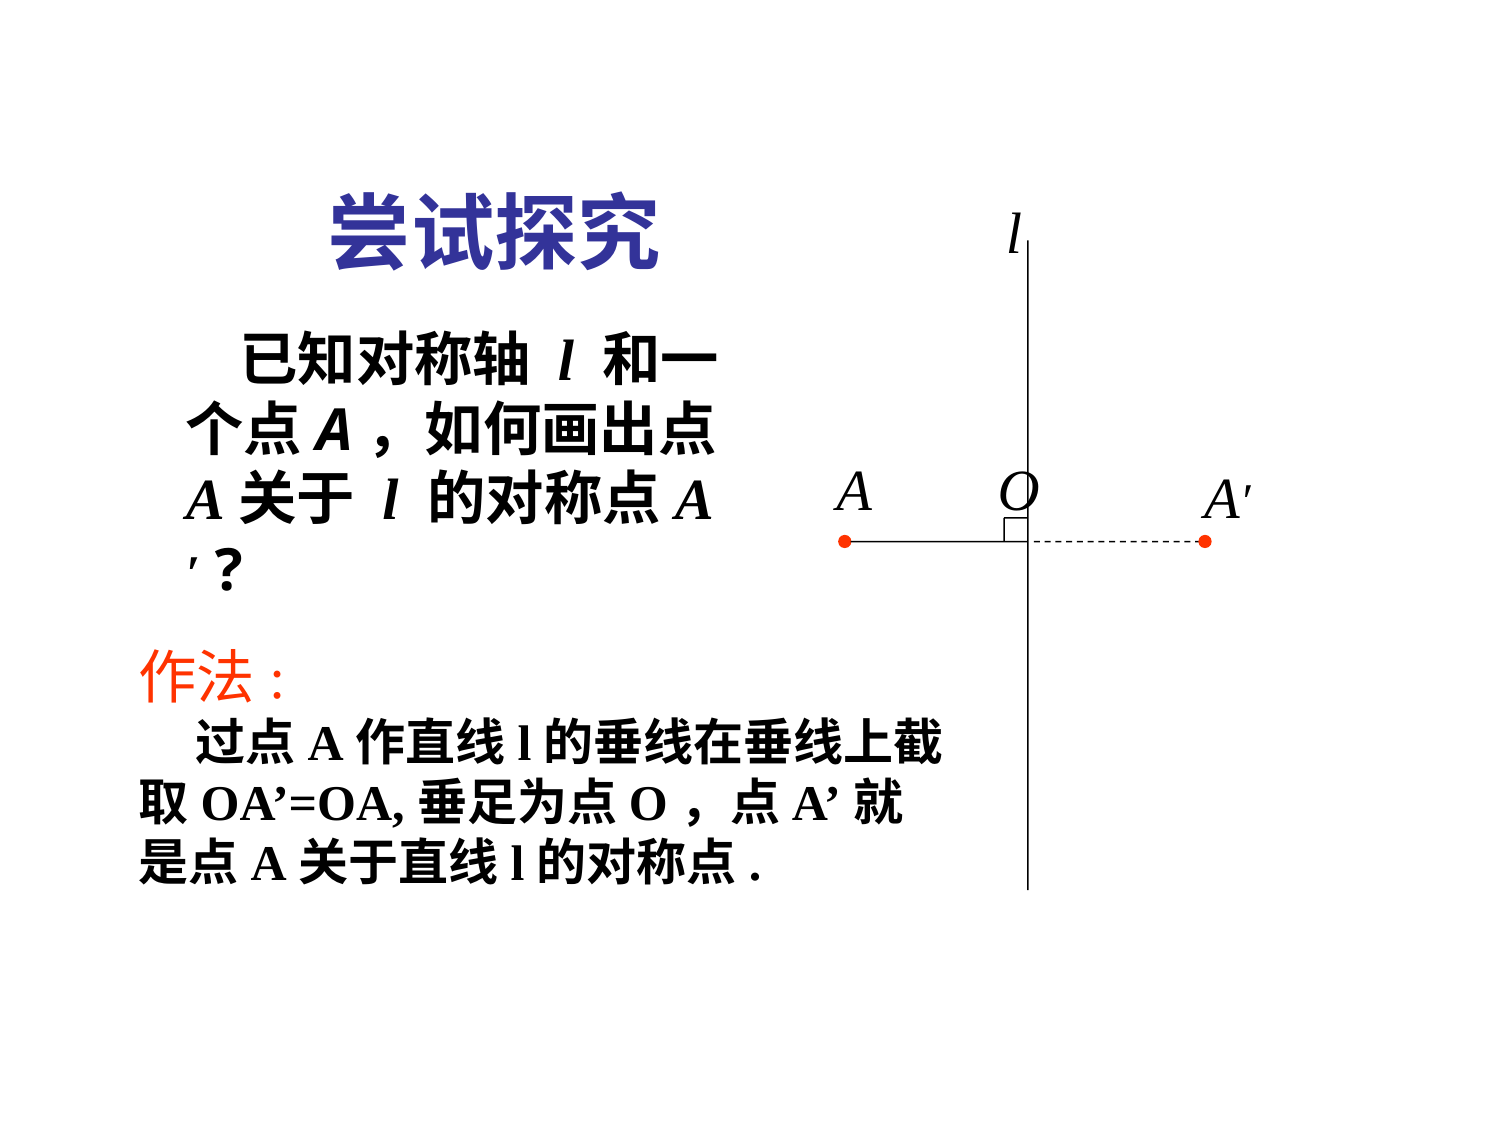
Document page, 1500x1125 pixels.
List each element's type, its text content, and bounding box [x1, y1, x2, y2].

text_box 尝试探究 [312, 172, 707, 288]
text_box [850, 444, 1055, 542]
text_box [838, 535, 851, 548]
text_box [1181, 453, 1274, 548]
text_box 作法: 过点A作直线l的垂线在垂线上截取OA’=OA,垂足为点O，点A’就是点A关于直线l的对称点. [123, 633, 966, 1018]
text_box l [975, 187, 1052, 273]
text_box 已知对称轴 l 和一个点A，如何画出点A关于 l 的对称点A′ ? [171, 314, 769, 609]
text_box A [821, 445, 850, 530]
